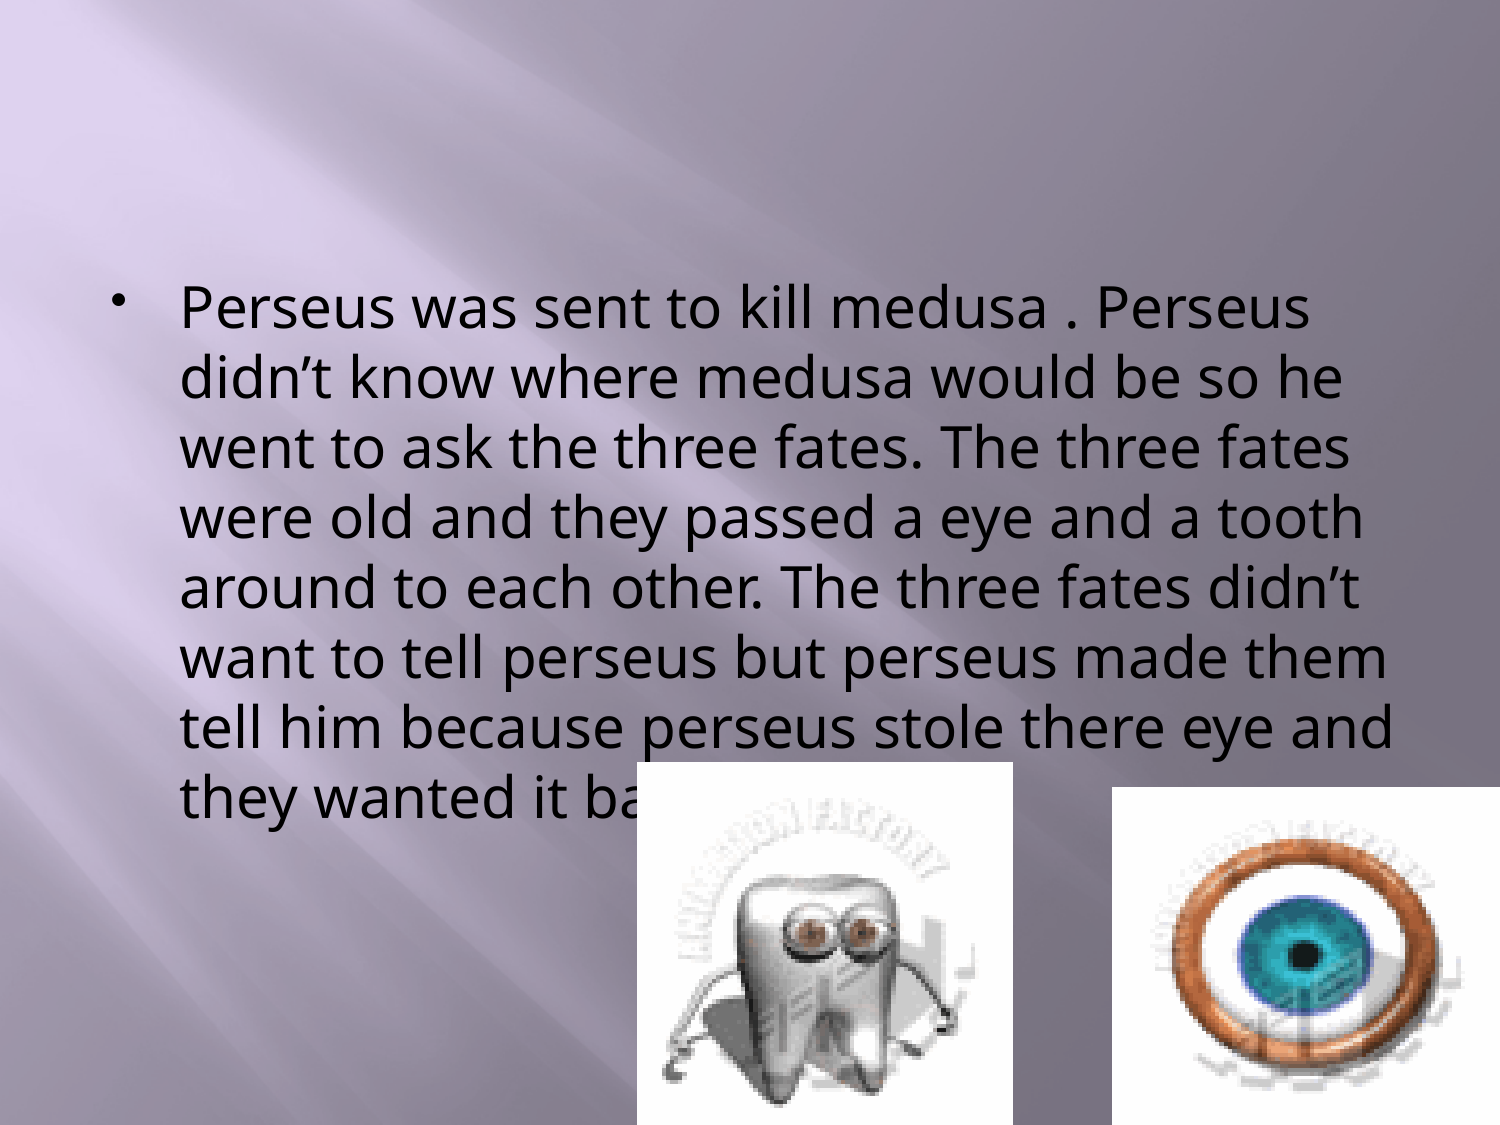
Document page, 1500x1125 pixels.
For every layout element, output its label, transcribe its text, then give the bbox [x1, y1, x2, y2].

picture [1112, 787, 1500, 1125]
picture [637, 762, 1013, 1125]
list Perseus was sent to kill medusa . Perseus didn’t know where medusa would be so he went to ask the three fates. The three fates were old and they passed a eye and a tooth around to each other. The three fates didn’t want to tell perseus but perseus made them tell him because perseus stole there eye and they wanted it back. [75, 262, 1425, 1035]
